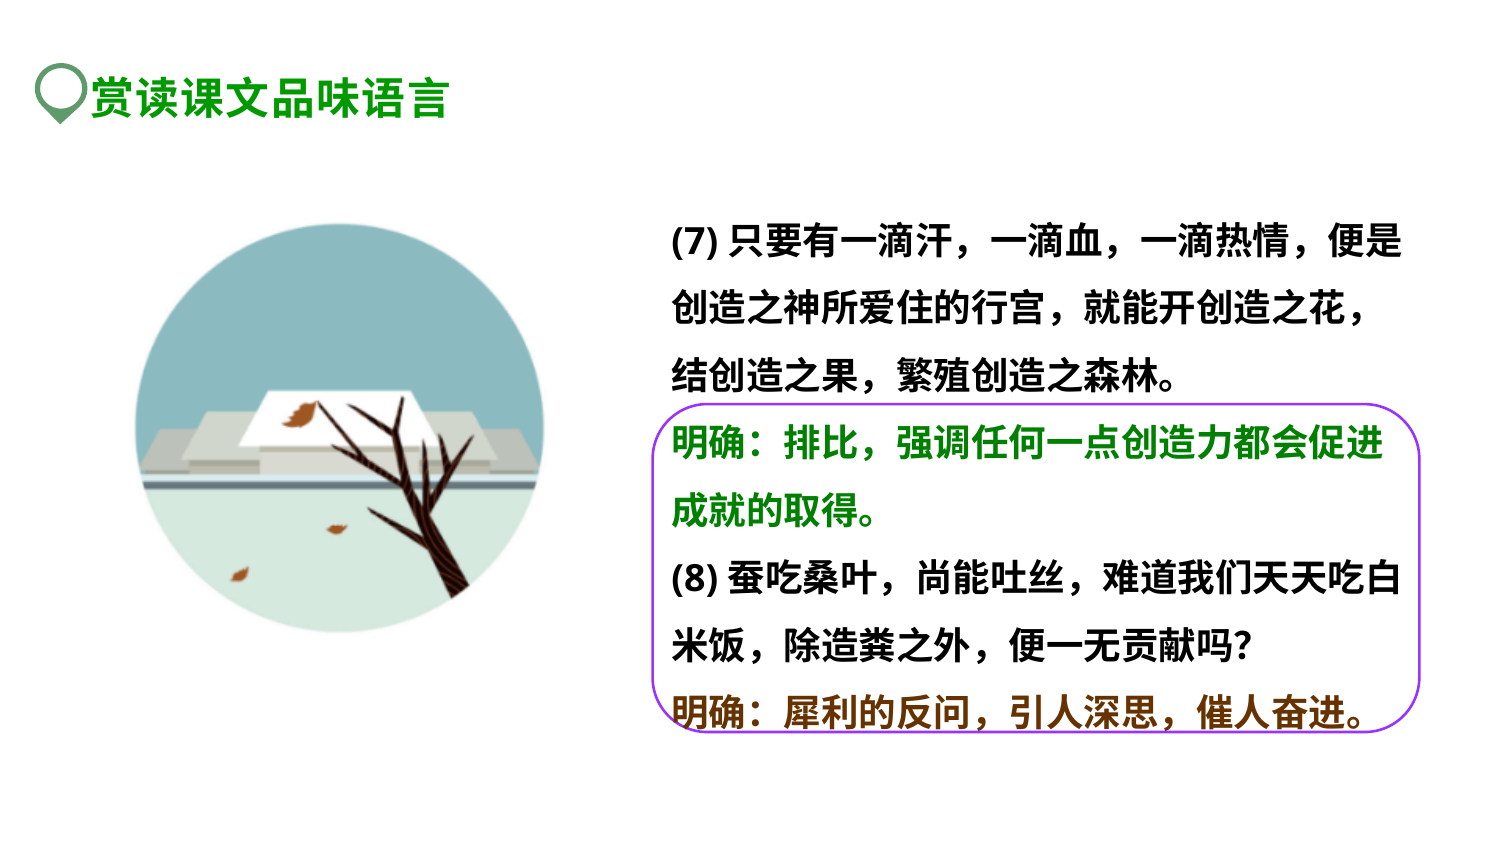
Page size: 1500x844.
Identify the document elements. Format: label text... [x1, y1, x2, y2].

text_box [652, 431, 660, 705]
picture [94, 135, 584, 709]
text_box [34, 62, 472, 132]
text_box (7)只要有一滴汗，一滴血，一滴热情，便是创造之神所爱住的行宫，就能开创造之花，结创造之果，繁殖创造之森林。 明确：排比，强调任何一点创造力都会促进成就的取得。 (8)蚕吃桑叶，尚能吐丝，难道我们天天吃白米饭，除造粪之外，便一无贡献吗？ 明确：犀利的反问，引人深思，催人奋进。 [660, 188, 1420, 740]
